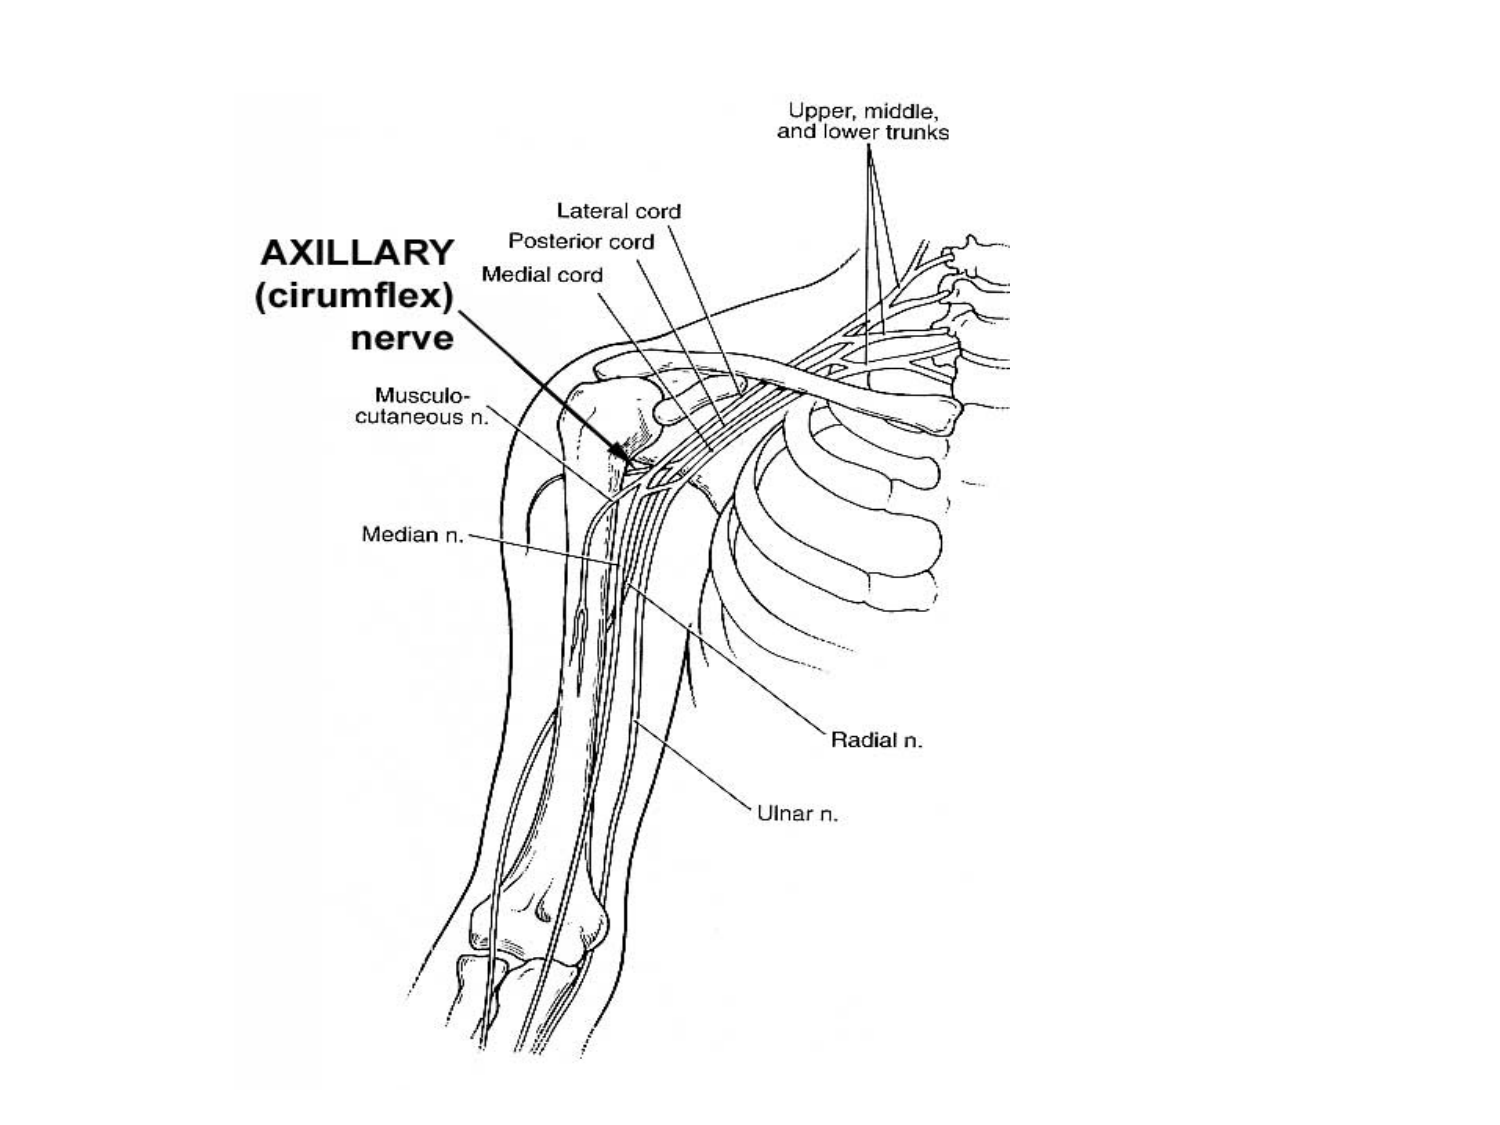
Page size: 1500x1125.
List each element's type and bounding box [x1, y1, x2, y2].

list [234, 93, 1011, 1091]
